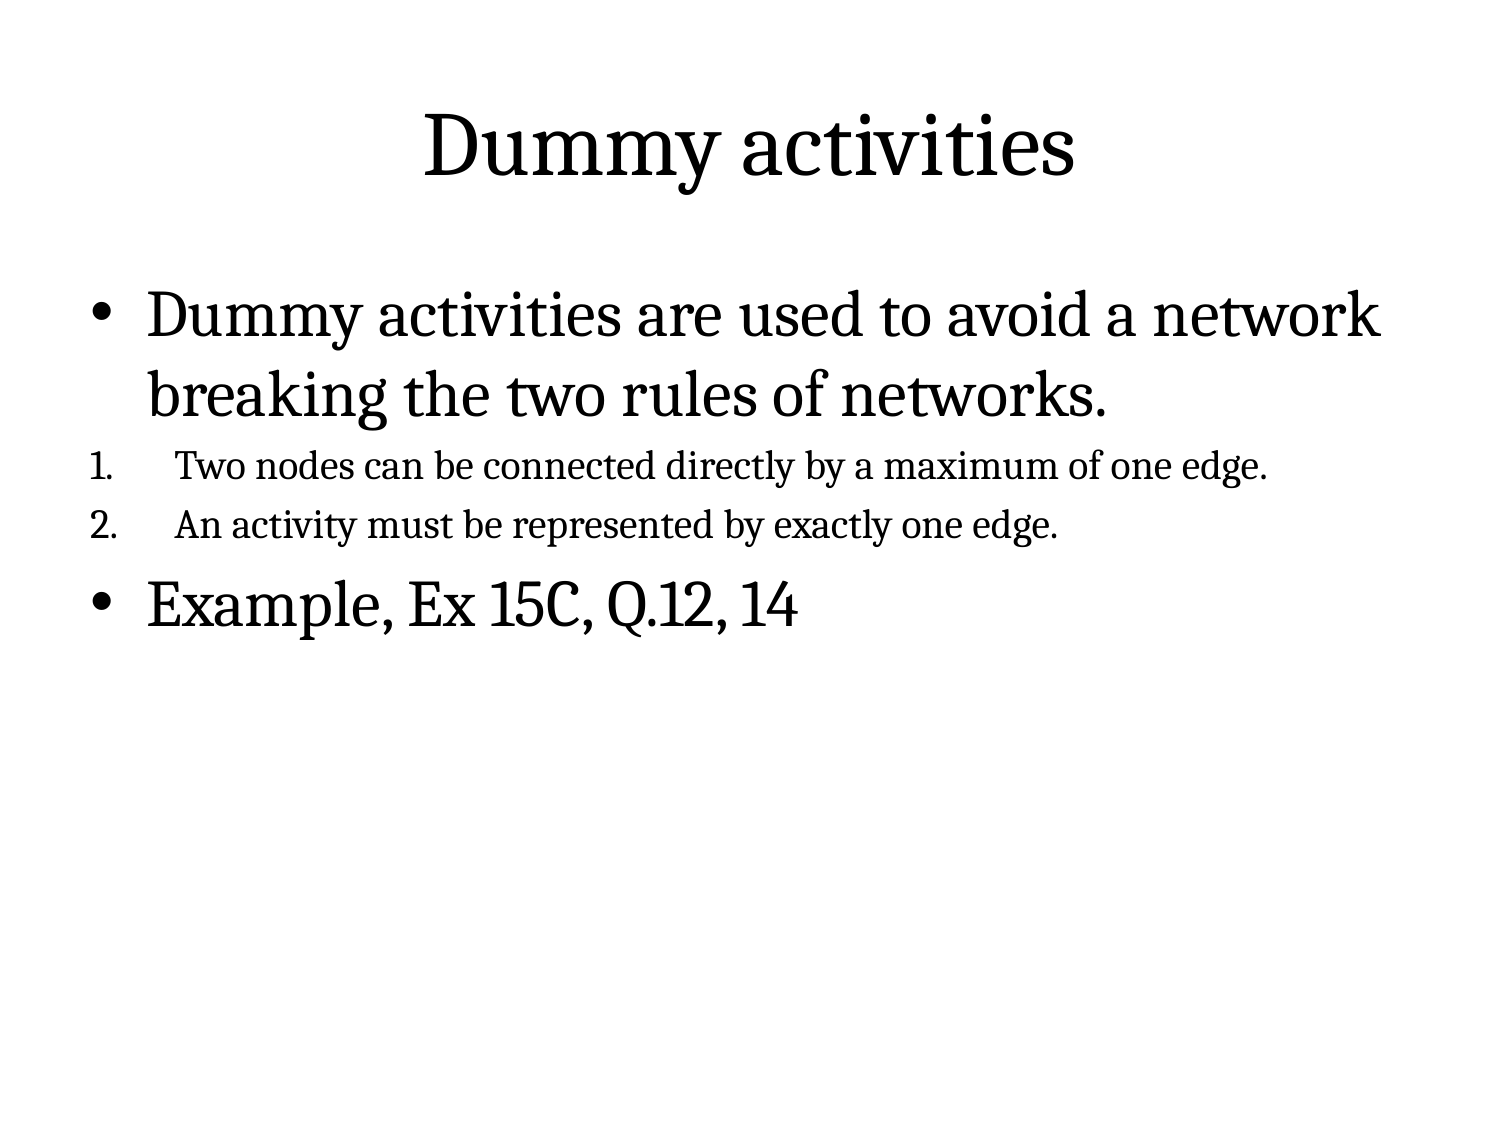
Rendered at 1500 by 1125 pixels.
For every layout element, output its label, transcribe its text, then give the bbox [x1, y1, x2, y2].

list Dummy activities are used to avoid a network breaking the two rules of networks. Two nodes can be connected directly by a maximum of one edge. An activity must be represented by exactly one edge. Example, Ex 15C, Q.12, 14 [75, 262, 1425, 1005]
title Dummy activities [75, 45, 1425, 233]
